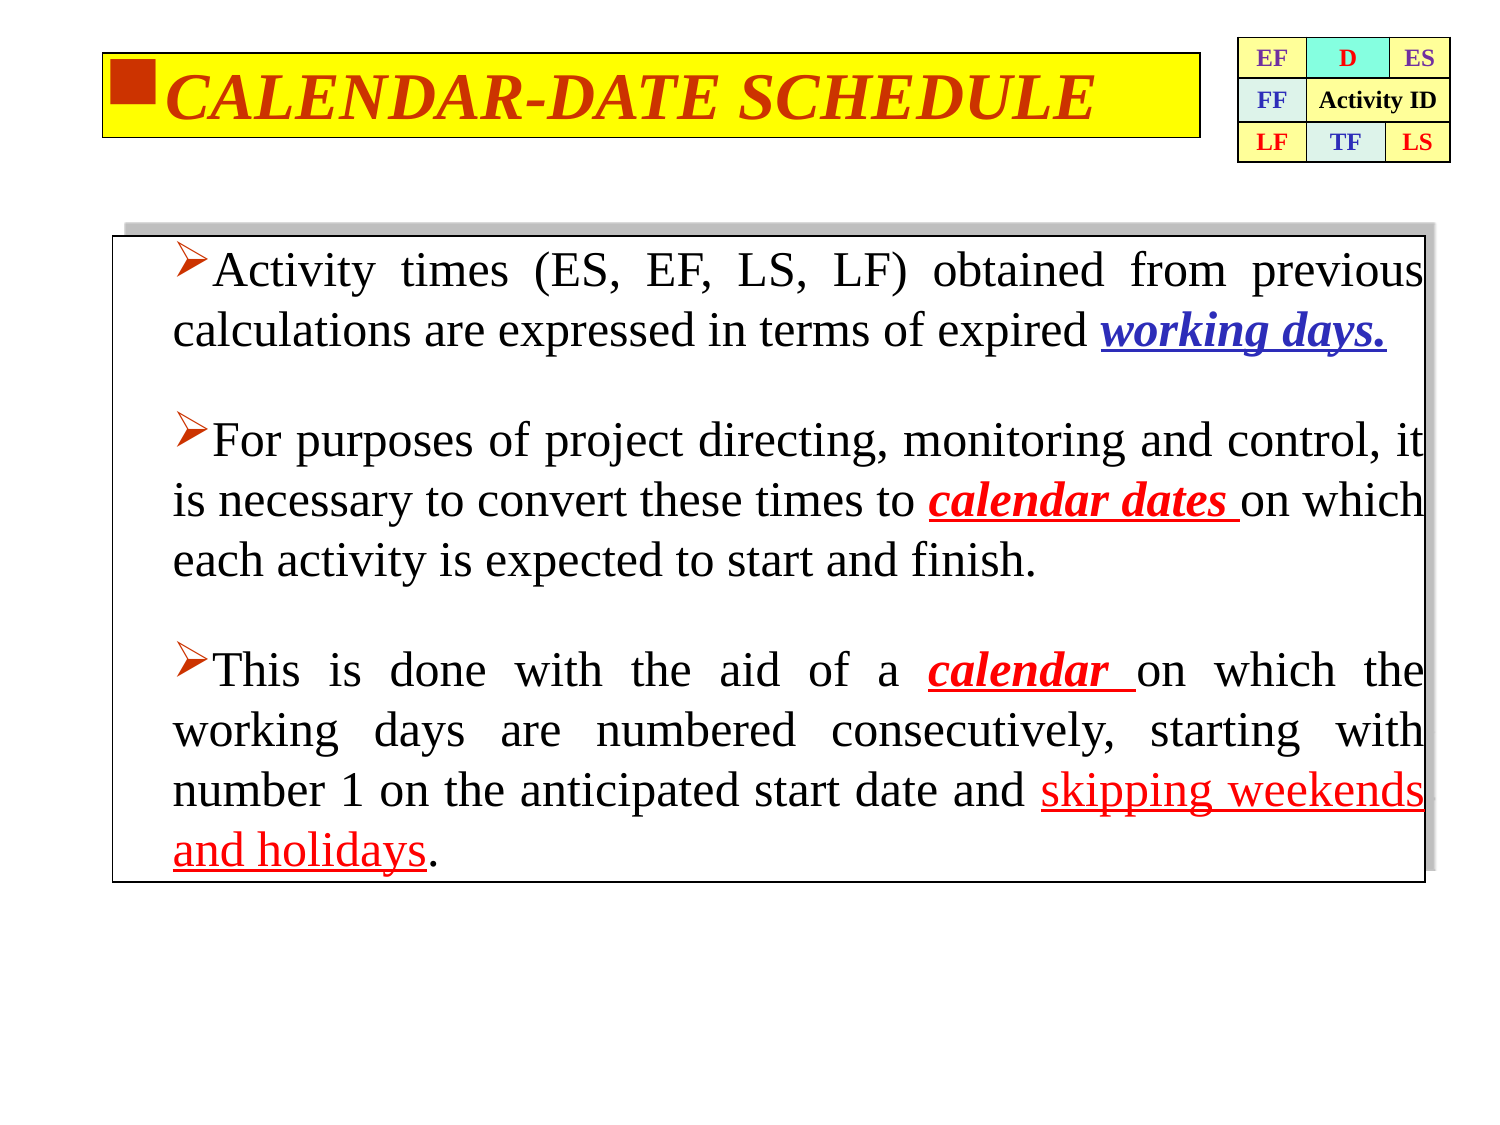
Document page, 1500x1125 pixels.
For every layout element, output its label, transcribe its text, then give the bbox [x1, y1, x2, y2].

table_header EF [1239, 38, 1306, 77]
table_cell TF [1307, 123, 1385, 161]
table_cell FF [1239, 79, 1306, 121]
table_cell LF [1239, 123, 1306, 161]
table_cell LS [1386, 123, 1449, 161]
table_header ES [1390, 38, 1449, 77]
list Activity times (ES, EF, LS, LF) obtained from previous calculations are expressed in terms of expired working days. For purposes of project directing, monitoring and control, it is necessary to convert these times to calendar dates on which each activity is expected to start and finish. This is done with the aid of a calendar on which the working days are numbered consecutively, starting with number 1 on the anticipated start date and skipping weekends and holidays. [112, 235, 1426, 883]
table_header D [1307, 38, 1389, 77]
text_box CALENDAR-DATE SCHEDULE [102, 52, 1200, 138]
table_cell Activity ID [1307, 79, 1449, 121]
